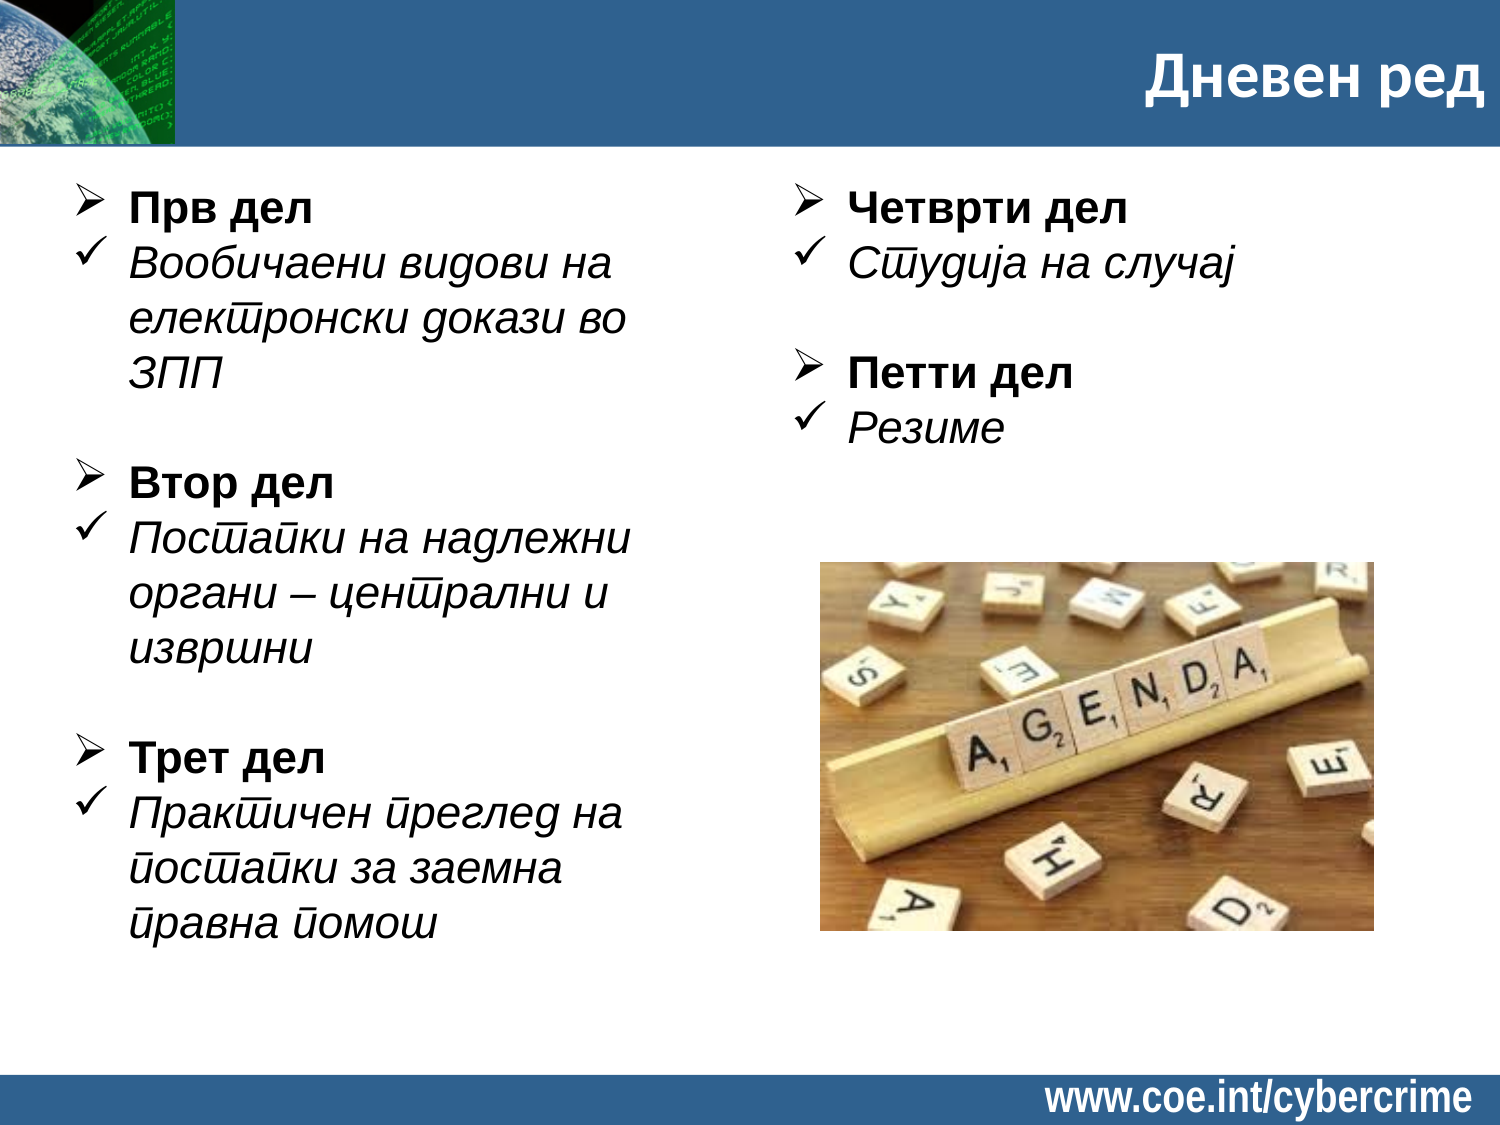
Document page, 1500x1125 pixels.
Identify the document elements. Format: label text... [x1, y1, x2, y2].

text_box Четврти дел Студија на случај Петти дел Резиме [776, 170, 1500, 516]
text_box Прв дел Вообичаени видови на електронски докази во ЗПП Втор дел Постапки на надлежни органи – централни и извршни Трет дел Практичен преглед на постапки за заемна правна помош [57, 170, 680, 956]
text_box [0, 1073, 1030, 1125]
text_box www.coe.int/cybercrime [1030, 1059, 1500, 1125]
picture [820, 562, 1374, 931]
picture [0, 0, 175, 144]
text_box Дневен ред [177, 0, 1500, 149]
